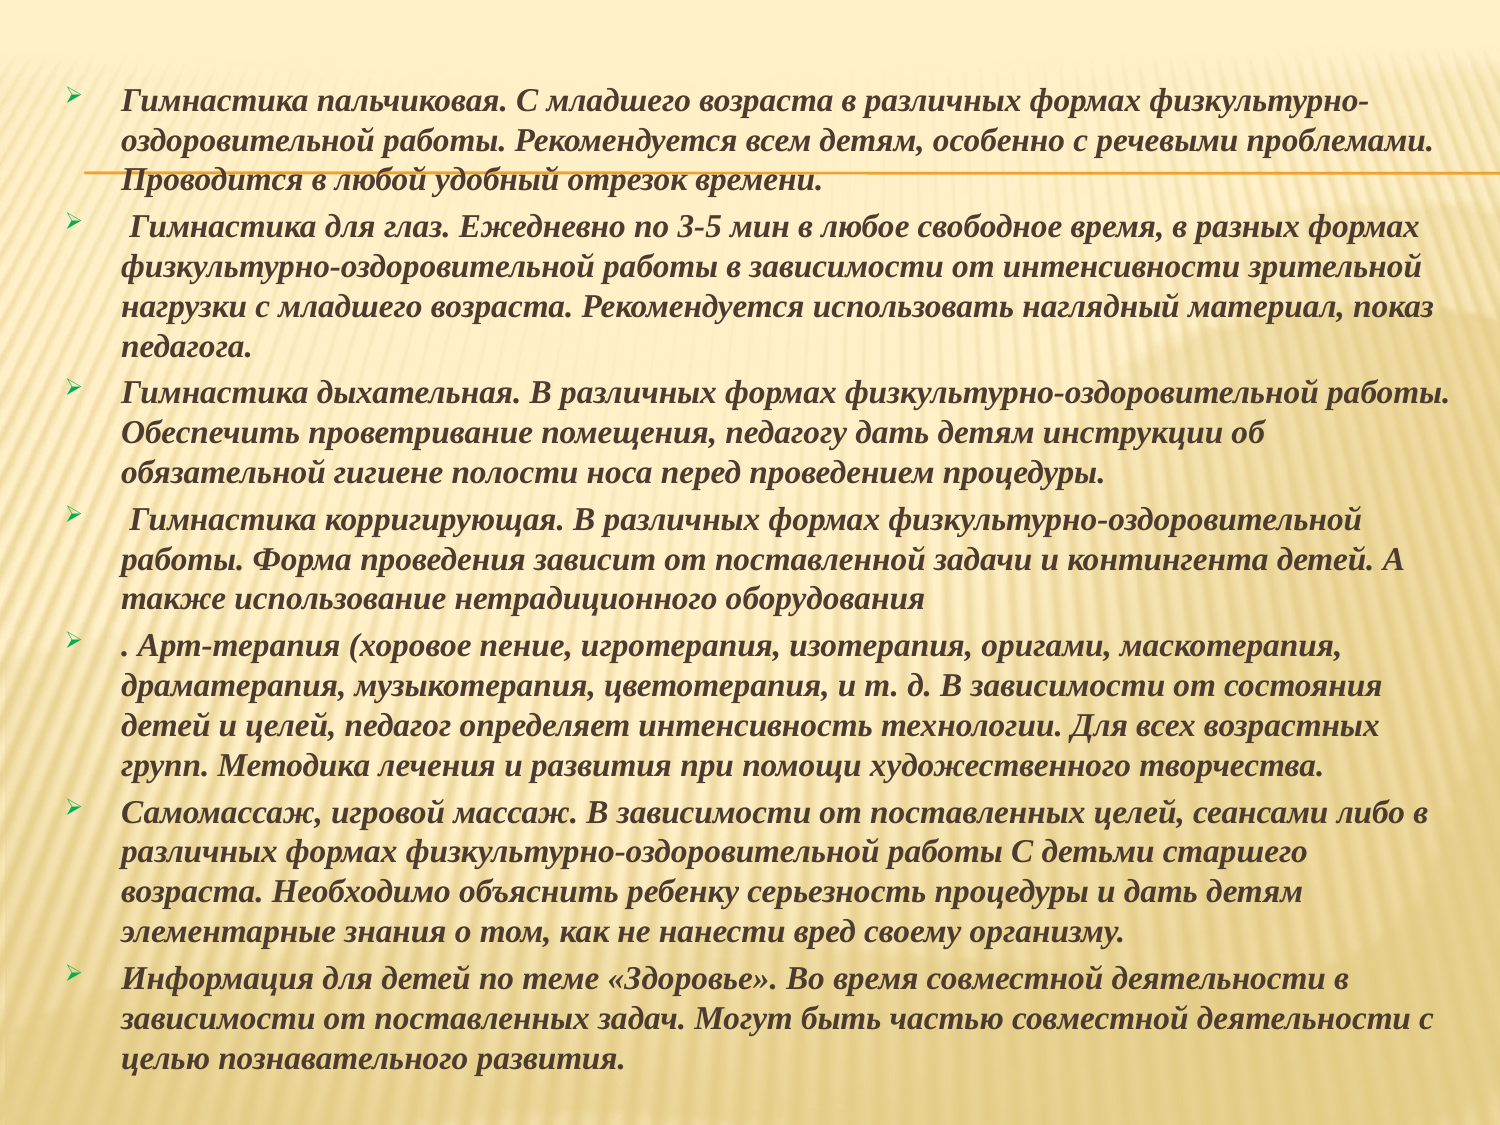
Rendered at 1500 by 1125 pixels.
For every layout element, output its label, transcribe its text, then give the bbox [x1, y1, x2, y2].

list Гимнастика пальчиковая. С младшего возраста в различных формах физкультурно-оздоровительной работы. Рекомендуется всем детям, особенно с речевыми проблемами. Проводится в любой удобный отрезок времени. Гимнастика для глаз. Ежедневно по 3-5 мин в любое свободное время, в разных формах физкультурно-оздоровительной работы в зависимости от интенсивности зрительной нагрузки с младшего возраста. Рекомендуется использовать наглядный материал, показ педагога. Гимнастика дыхательная. В различных формах физкультурно-оздоровительной работы. Обеспечить проветривание помещения, педагогу дать детям инструкции об обязательной гигиене полости носа перед проведением процедуры. Гимнастика корригирующая. В различных формах физкультурно-оздоровительной работы. Форма проведения зависит от поставленной задачи и контингента детей. А также использование нетрадиционного оборудования . Арт-терапия (хоровое пение, игротерапия, изотерапия, оригами, маскотерапия, драматерапия, музыкотерапия, цветотерапия, и т. д. В зависимости от состояния детей и целей, педагог определяет интенсивность технологии. Для всех возрастных групп. Методика лечения и развития при помощи художественного творчества. Самомассаж, игровой массаж. В зависимости от поставленных целей, сеансами либо в различных формах физкультурно-оздоровительной работы С детьми старшего возраста. Необходимо объяснить ребенку серьезность процедуры и дать детям элементарные знания о том, как не нанести вред своему организму. Информация для детей по теме «Здоровье». Во время совместной деятельности в зависимости от поставленных задач. Могут быть частью совместной деятельности с целью познавательного развития. [50, 70, 1475, 998]
